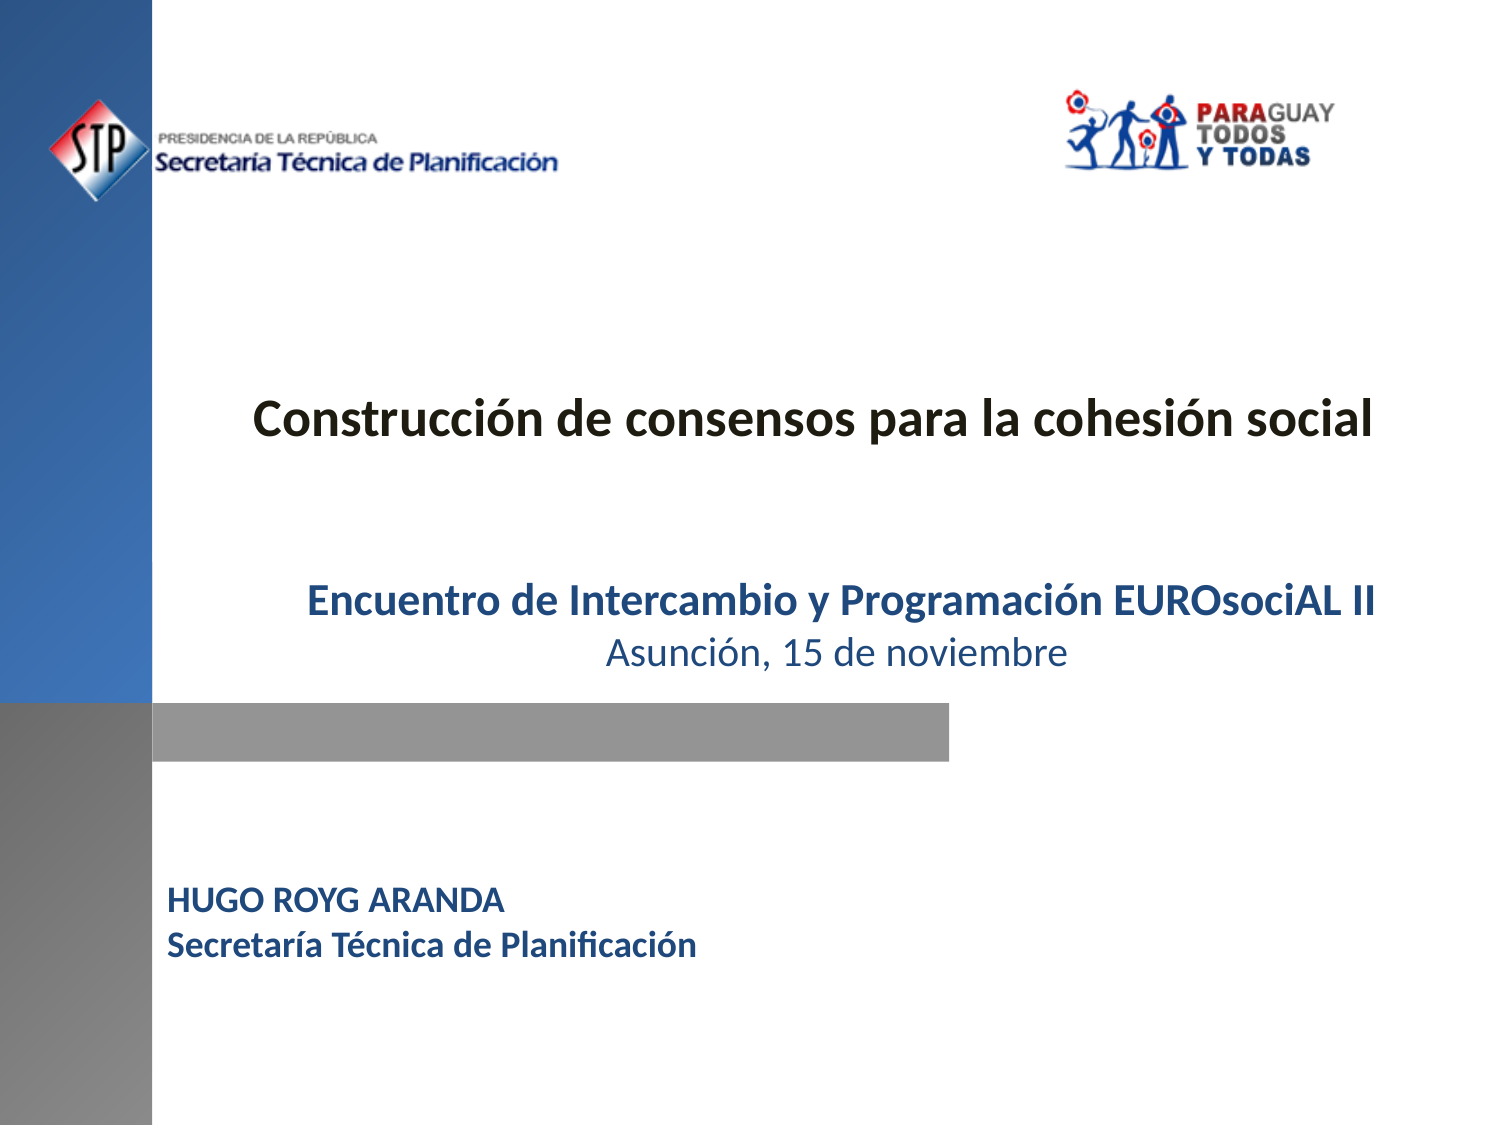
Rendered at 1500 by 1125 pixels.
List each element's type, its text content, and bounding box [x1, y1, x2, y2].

picture [1054, 81, 1343, 188]
text_box Encuentro de Intercambio y Programación EUROsociAL II Asunción, 15 de noviembre [292, 562, 1392, 773]
text_box HUGO ROYG ARANDA Secretaría Técnica de Planificación [152, 867, 856, 972]
text_box [0, 0, 154, 705]
picture [46, 93, 587, 208]
text_box [0, 705, 154, 1125]
text_box [150, 701, 292, 764]
subtitle Construcción de consensos para la cohesión social [222, 375, 1407, 563]
